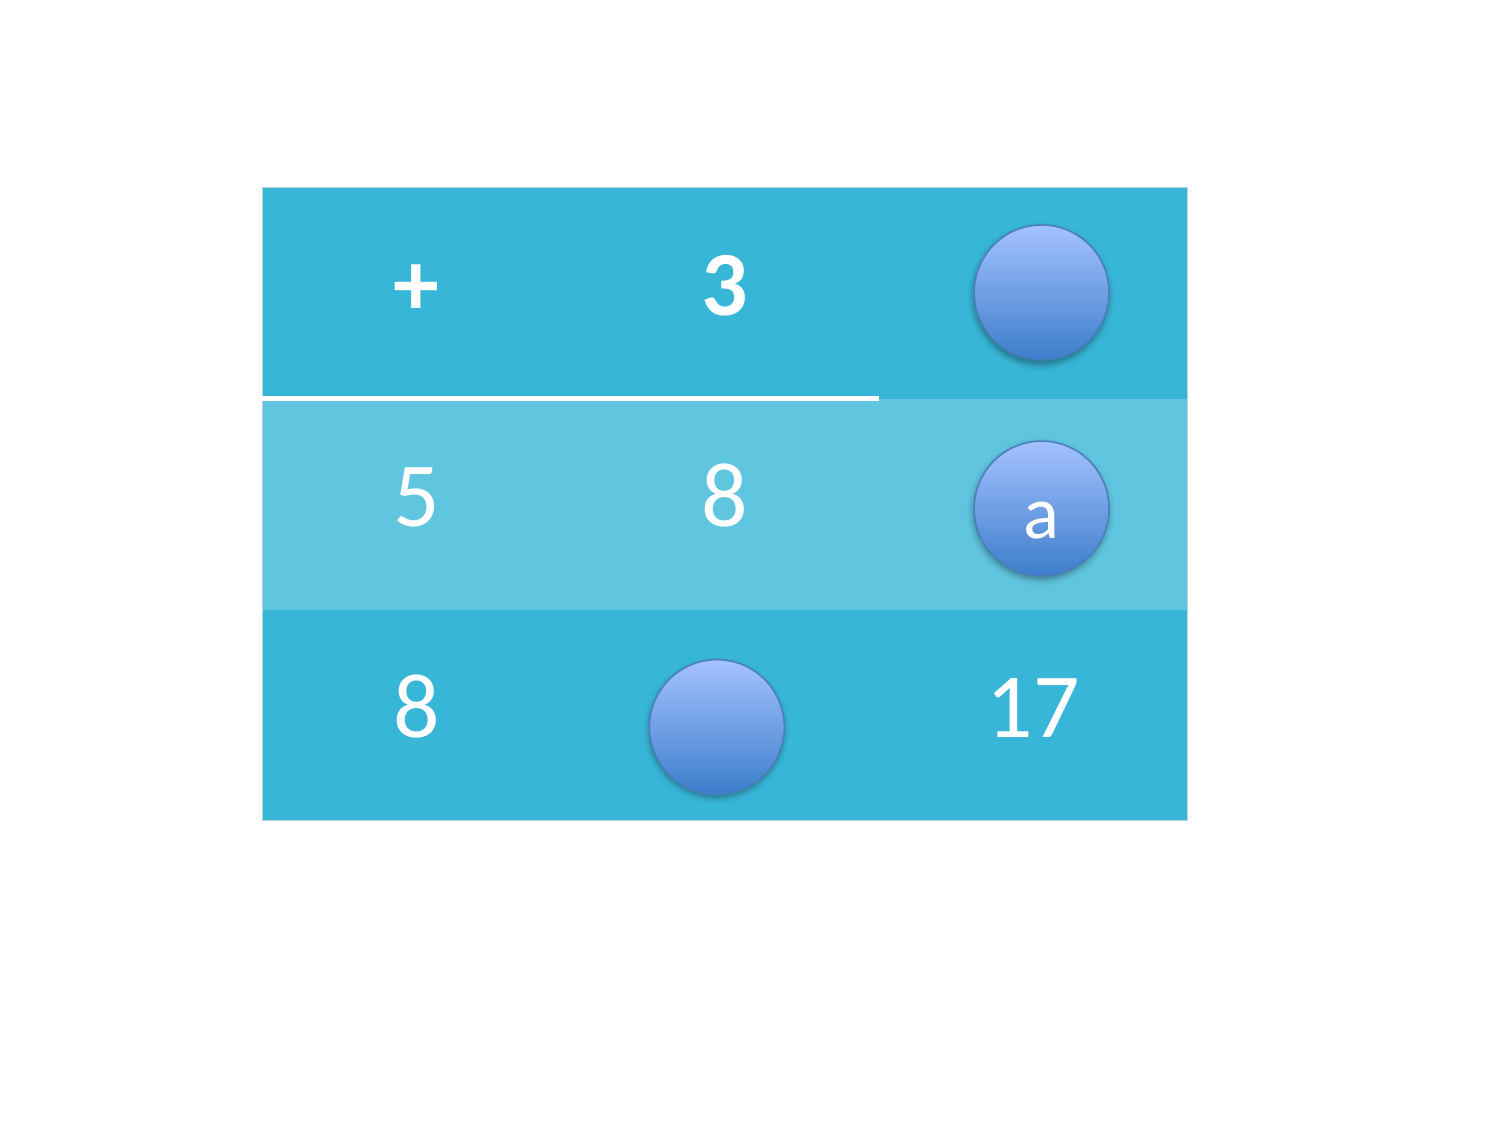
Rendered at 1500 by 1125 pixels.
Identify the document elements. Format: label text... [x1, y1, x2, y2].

table_cell 5 [263, 401, 571, 610]
table_header 3 [571, 188, 879, 396]
text_box [648, 658, 786, 796]
text_box a [973, 440, 1110, 577]
table_cell 14 [879, 399, 1187, 610]
table_cell 17 [879, 610, 1187, 820]
text_box [973, 224, 1110, 361]
table_header 9 [879, 188, 1187, 399]
table_cell 8 [571, 401, 879, 610]
table_cell 11 [571, 610, 879, 820]
table_cell 8 [263, 610, 571, 820]
table_header + [263, 188, 571, 396]
